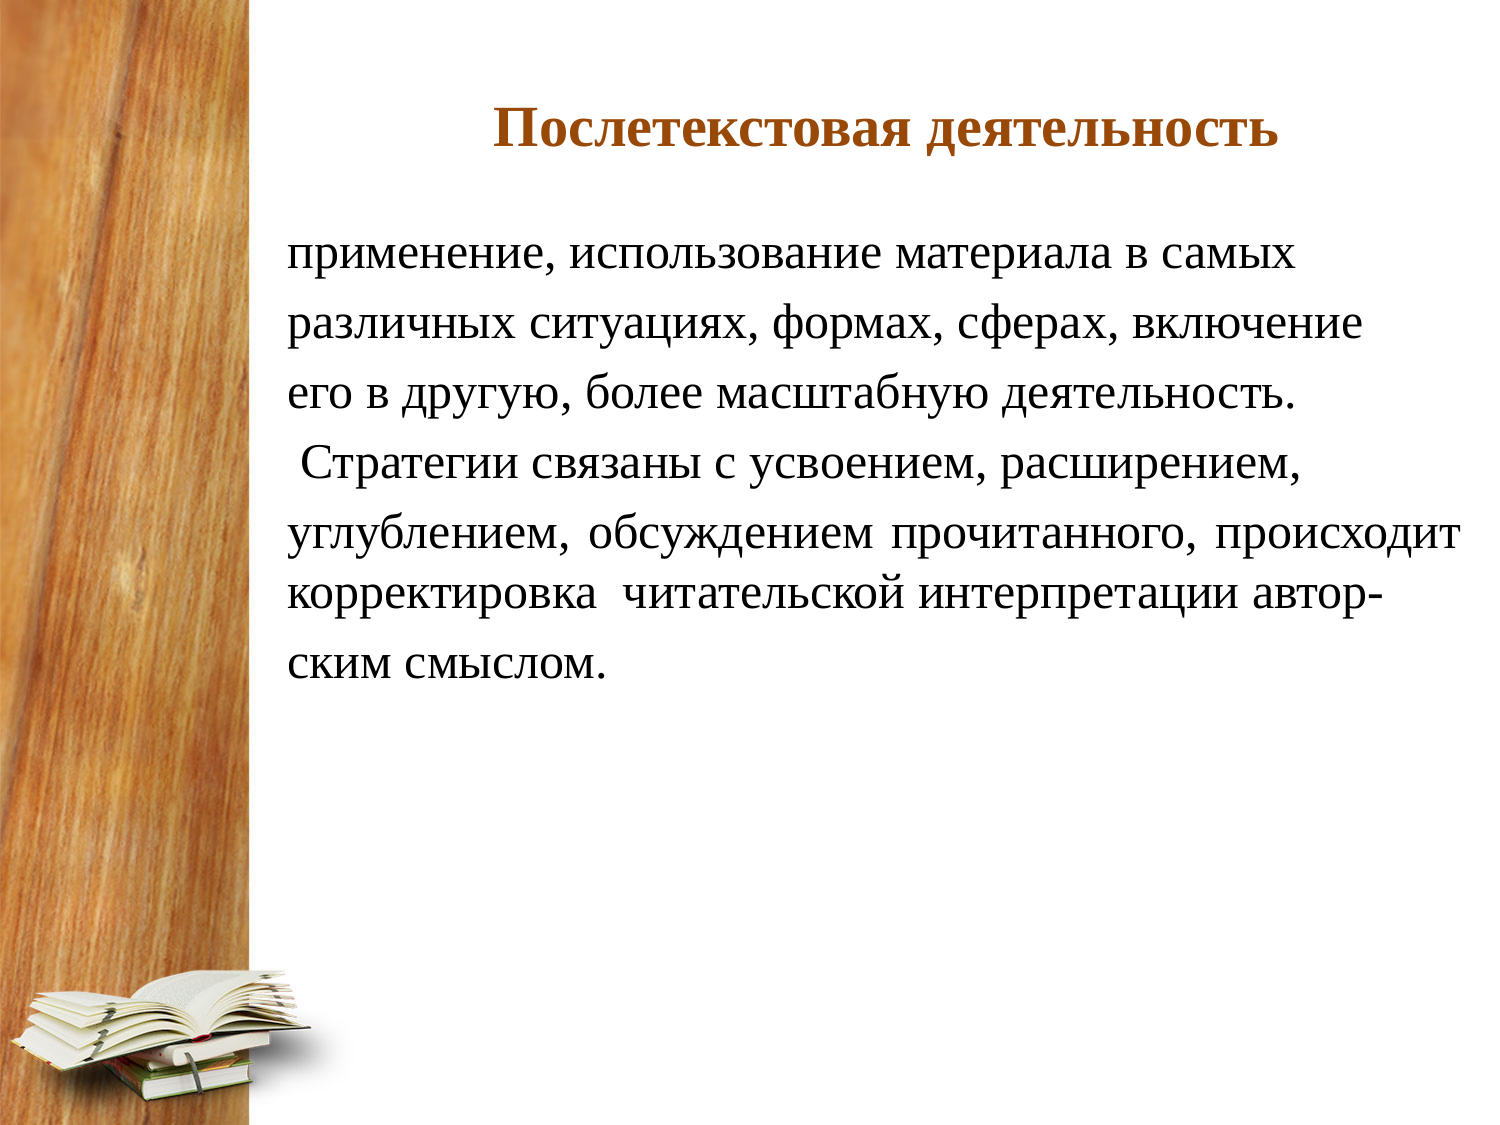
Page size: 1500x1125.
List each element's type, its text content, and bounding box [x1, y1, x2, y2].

list применение, использование материала в самых различных ситуациях, формах, сферах, включение его в другую, более масштабную деятельность. Стратегии связаны с усвоением, расширением, углублением, обсуждением прочитанного, происходит корректировка читательской интерпретации автор- ским смыслом. [222, 210, 1477, 1008]
picture [0, 0, 1500, 1125]
list Послетекстовая деятельность [348, 0, 1425, 210]
